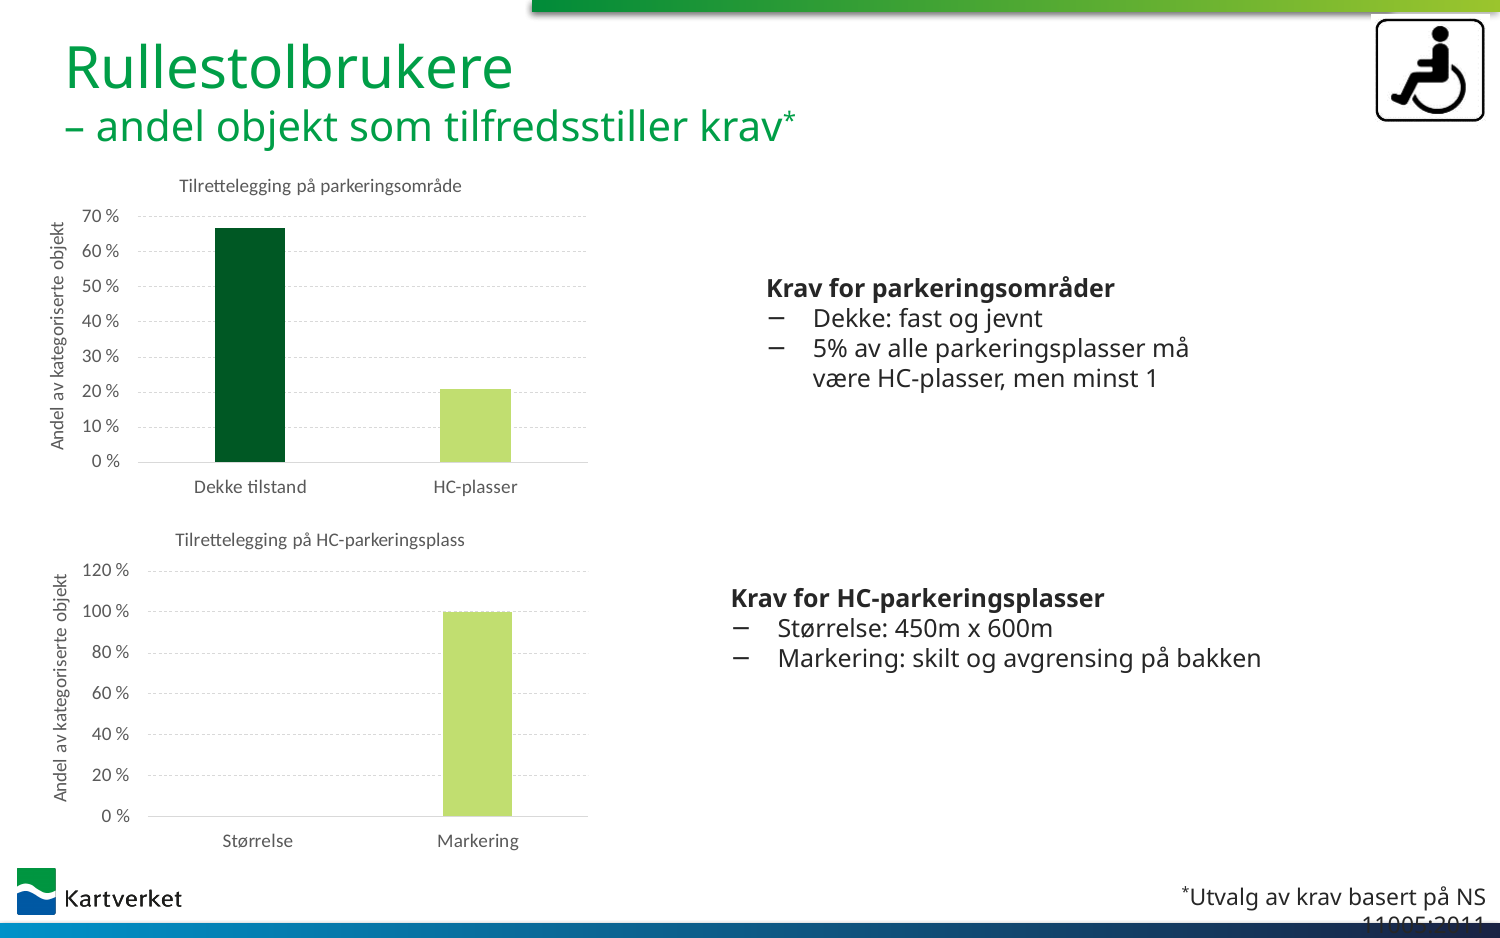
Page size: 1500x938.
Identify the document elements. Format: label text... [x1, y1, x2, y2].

picture [1371, 13, 1491, 127]
picture [41, 520, 599, 859]
text_box Rullestolbrukere – andel objekt som tilfredsstiller krav* [49, 23, 1431, 158]
picture [41, 166, 599, 505]
text_box *Utvalg av krav basert på NS 11005:2011 [1068, 873, 1500, 938]
text_box Krav for parkeringsområder Dekke: fast og jevnt 5% av alle parkeringsplasser må være HC-plasser, men minst 1 [751, 264, 1232, 400]
text_box Krav for HC-parkeringsplasser Størrelse: 450m x 600m Markering: skilt og avgrensing på bakken [715, 574, 1278, 680]
